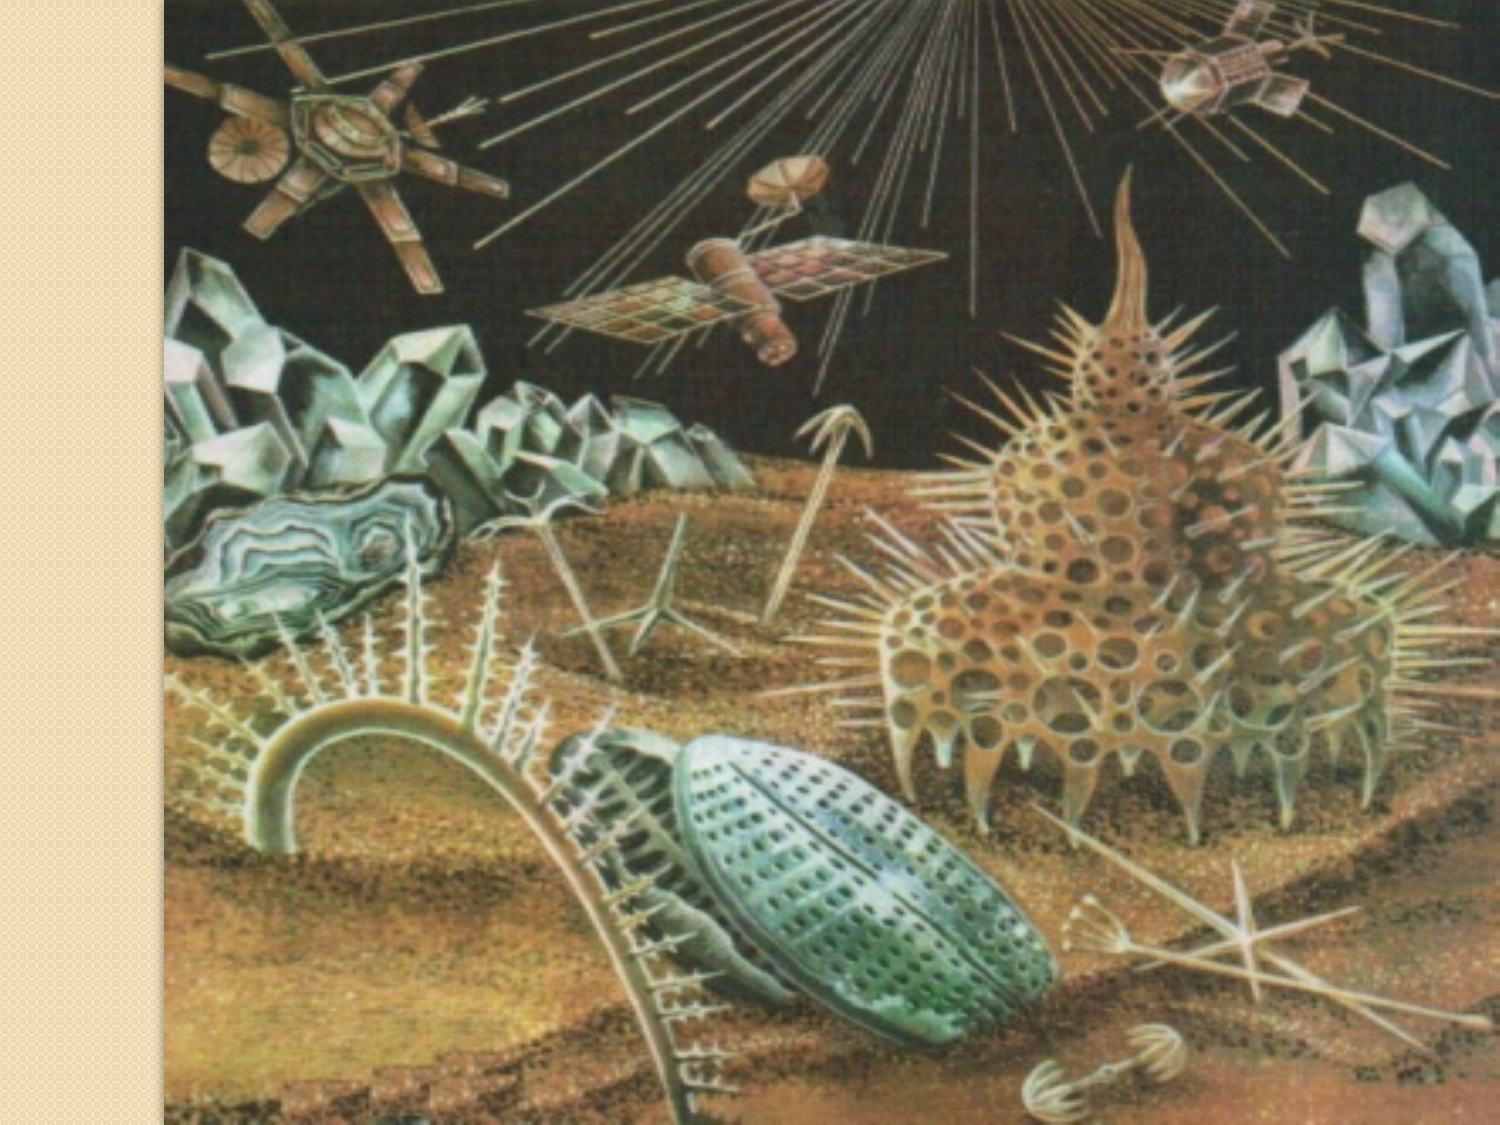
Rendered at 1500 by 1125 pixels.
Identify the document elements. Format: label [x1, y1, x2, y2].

picture [163, 0, 1500, 1125]
